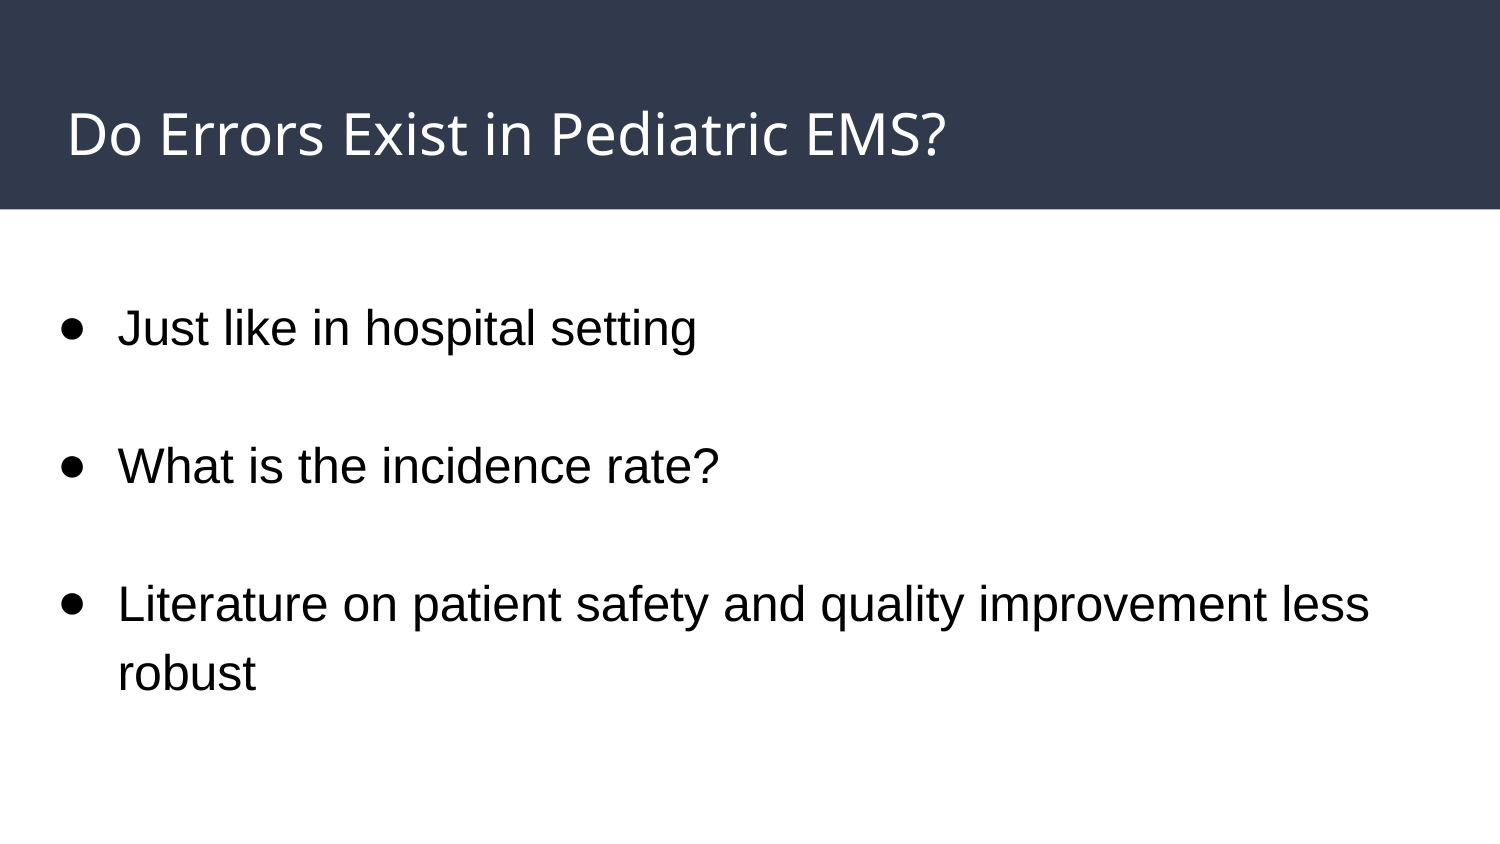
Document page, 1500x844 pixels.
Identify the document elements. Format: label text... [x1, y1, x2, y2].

text_box Just like in hospital setting What is the incidence rate? Literature on patient safety and quality improvement less robust [27, 271, 1449, 792]
title Do Errors Exist in Pediatric EMS? [51, 82, 1449, 185]
